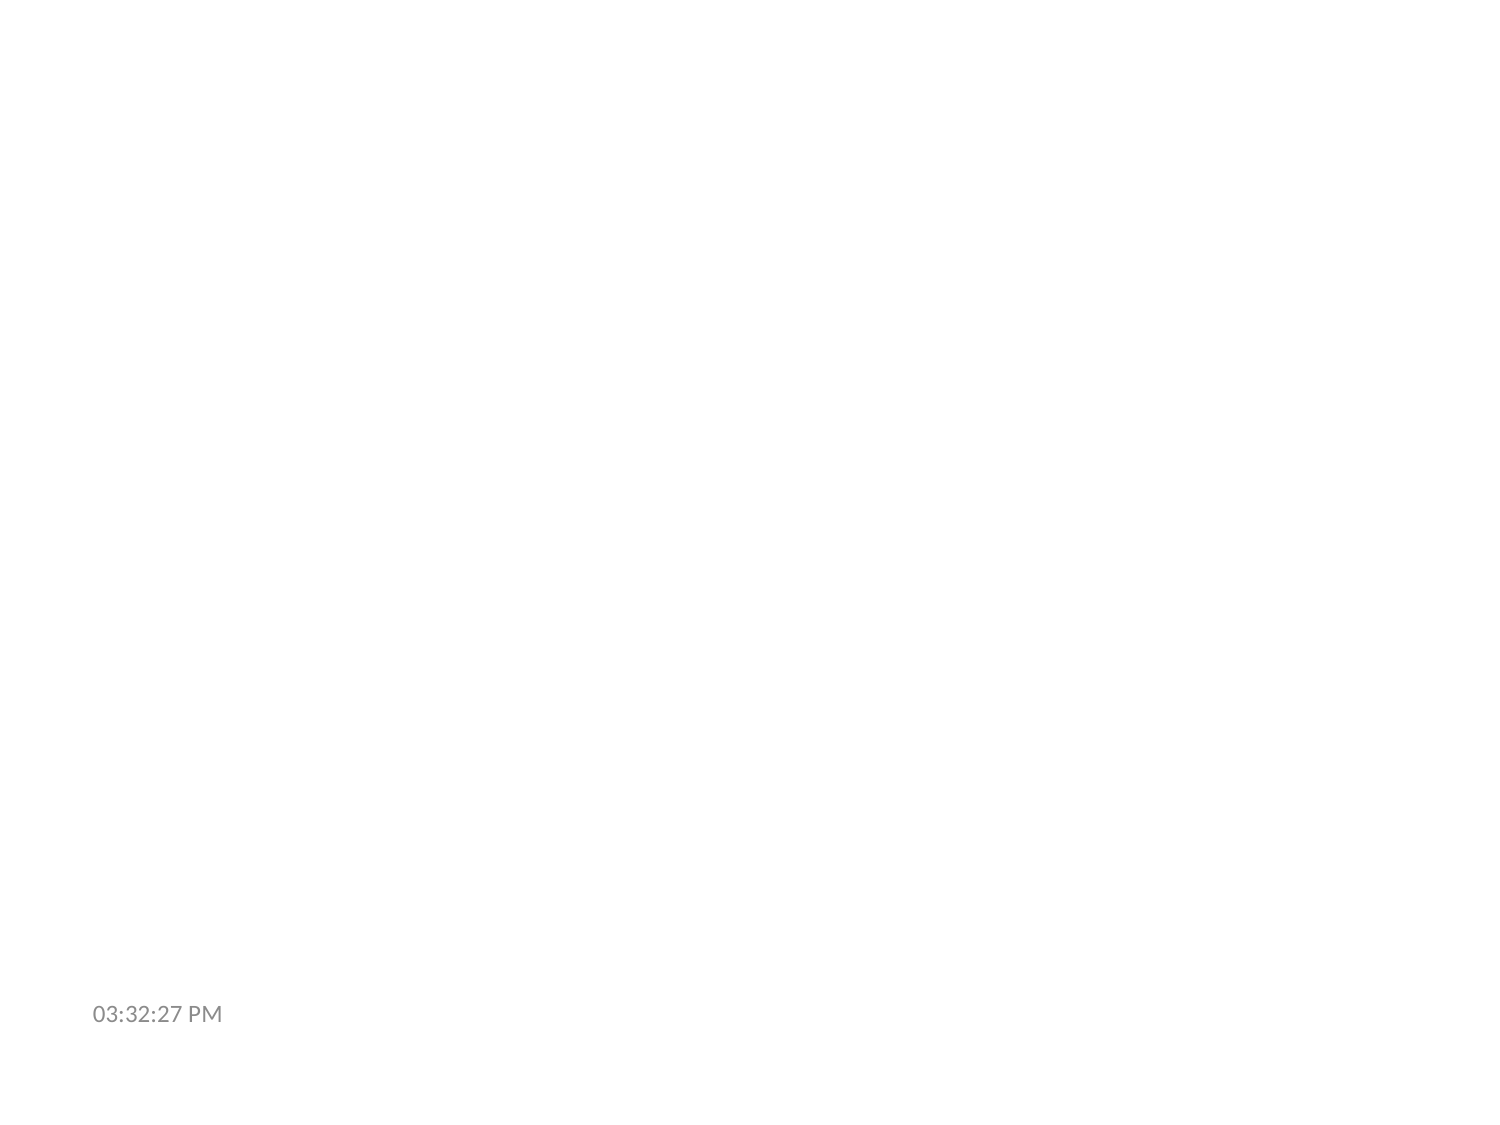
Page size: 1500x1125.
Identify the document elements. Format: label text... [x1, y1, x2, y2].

text_box 3:35:09 PM [77, 982, 428, 1043]
